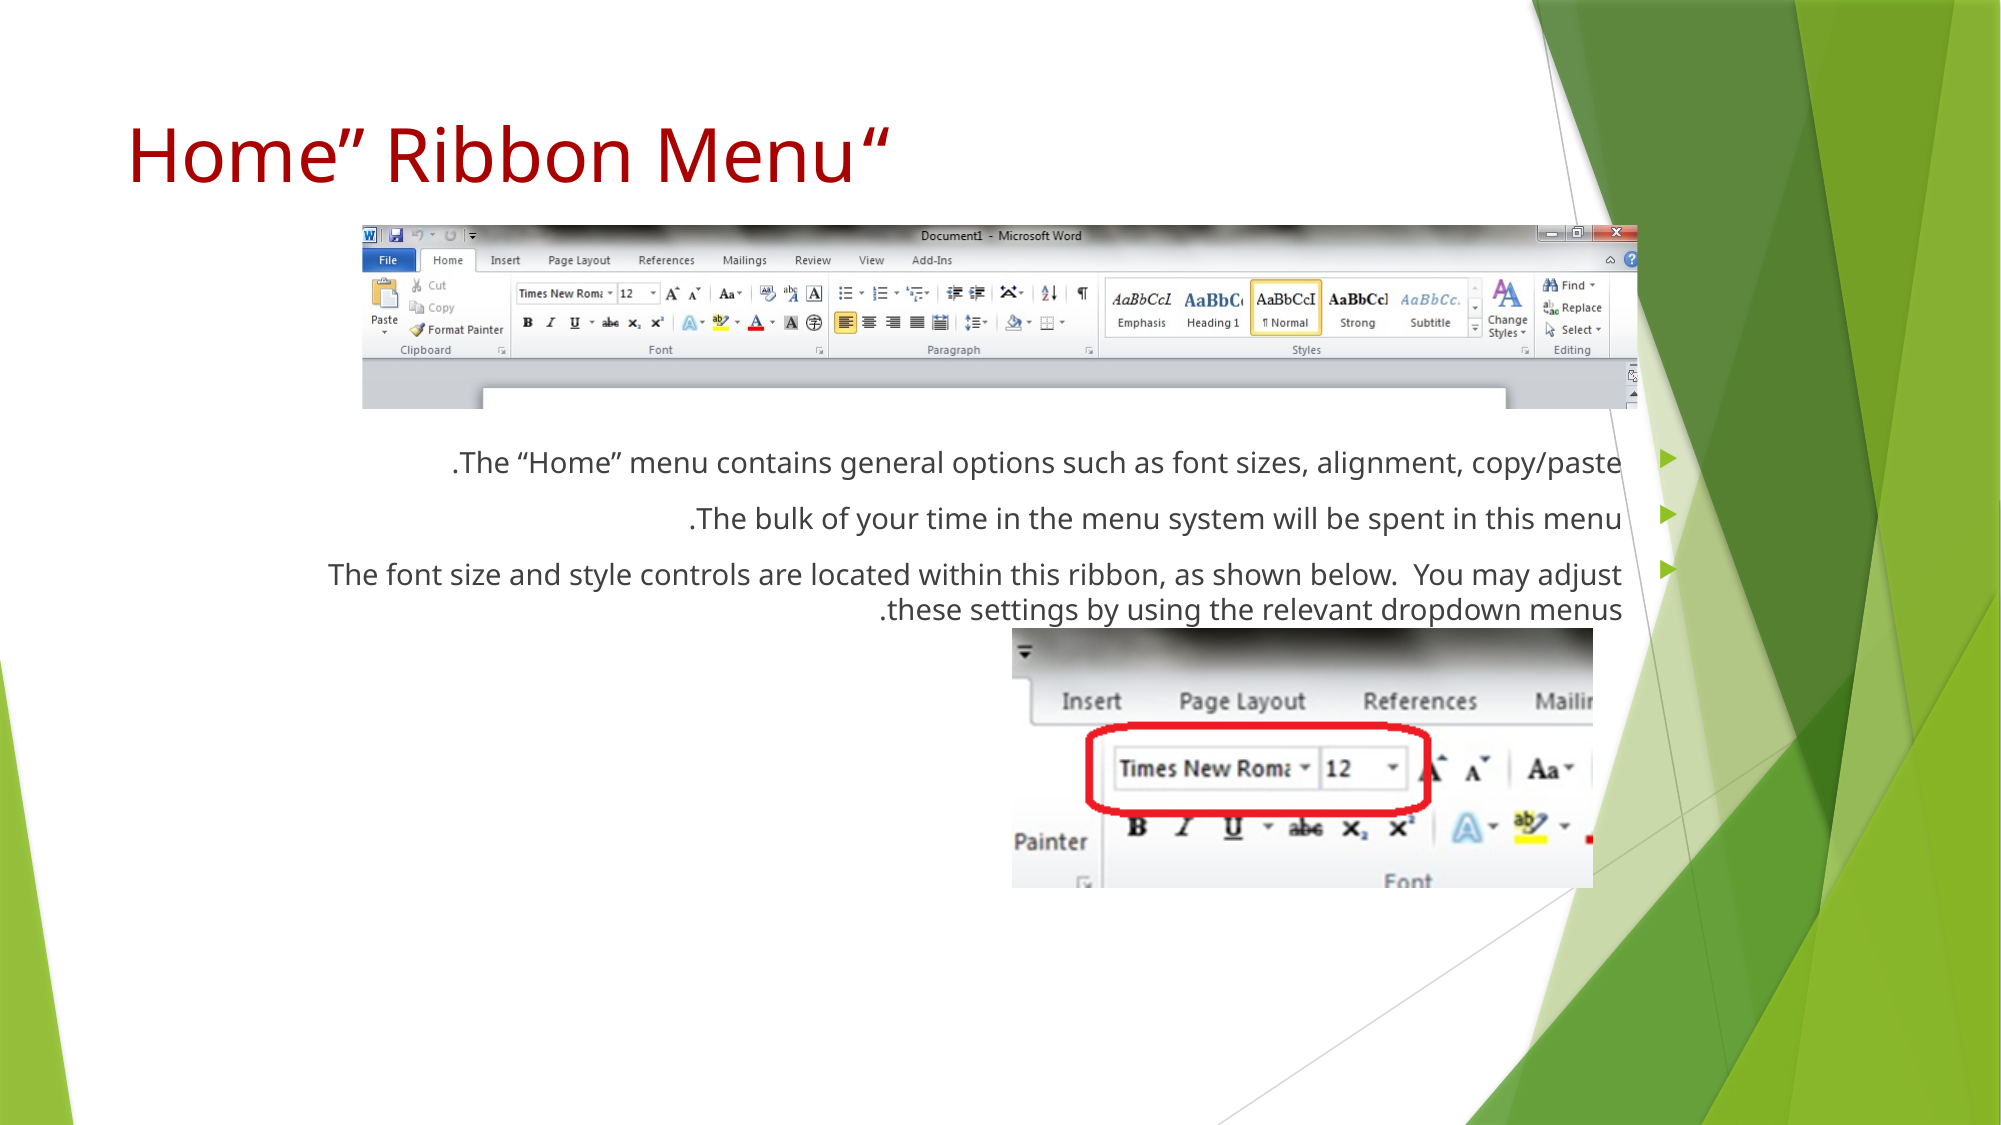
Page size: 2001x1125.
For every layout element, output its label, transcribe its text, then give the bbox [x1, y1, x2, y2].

picture [1011, 627, 1593, 888]
picture [361, 224, 1638, 409]
list The “Home” menu contains general options such as font sizes, alignment, copy/paste. The bulk of your time in the menu system will be spent in this menu. The font size and style controls are located within this ribbon, as shown below. You may adjust these settings by using the relevant dropdown menus. [299, 437, 1695, 1013]
title “Home” Ribbon Menu [111, 99, 1522, 317]
